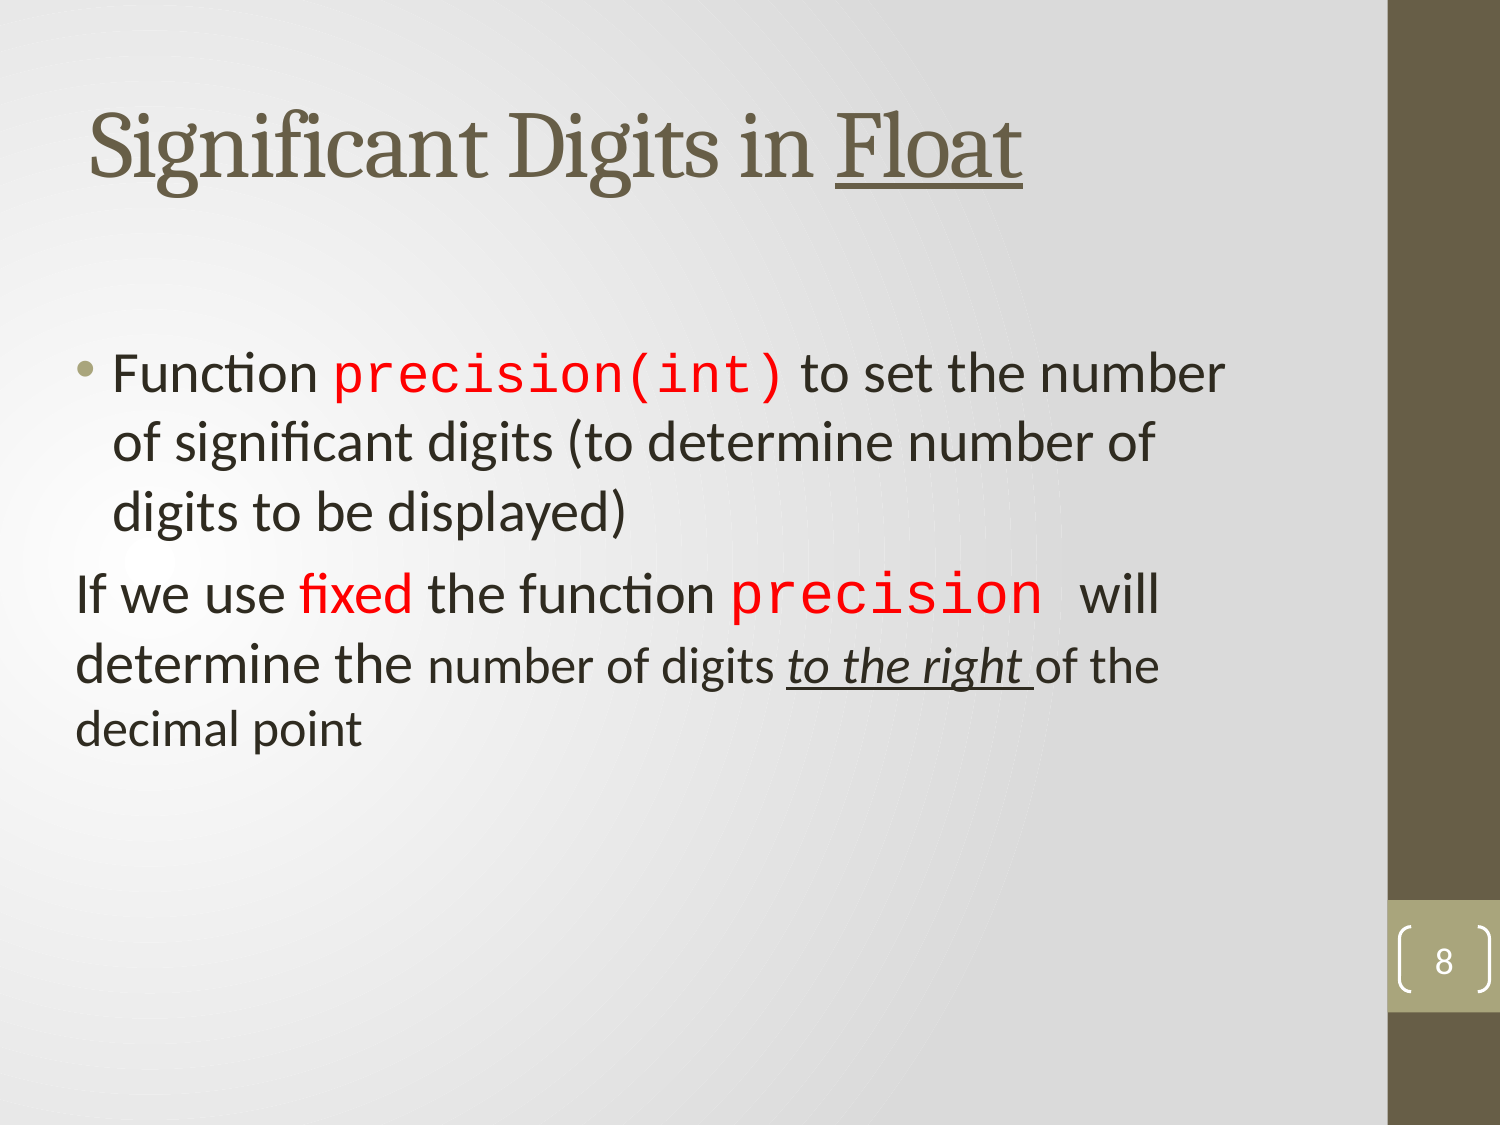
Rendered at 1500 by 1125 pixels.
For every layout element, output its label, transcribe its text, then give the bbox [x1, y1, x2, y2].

slide_number 8 [1397, 925, 1492, 994]
title Significant Digits in Float [75, 45, 1325, 233]
list Function precision(int) to set the number of significant digits (to determine number of digits to be displayed) If we use fixed the function precision will determine the number of digits to the right of the decimal point [41, 326, 1292, 1114]
